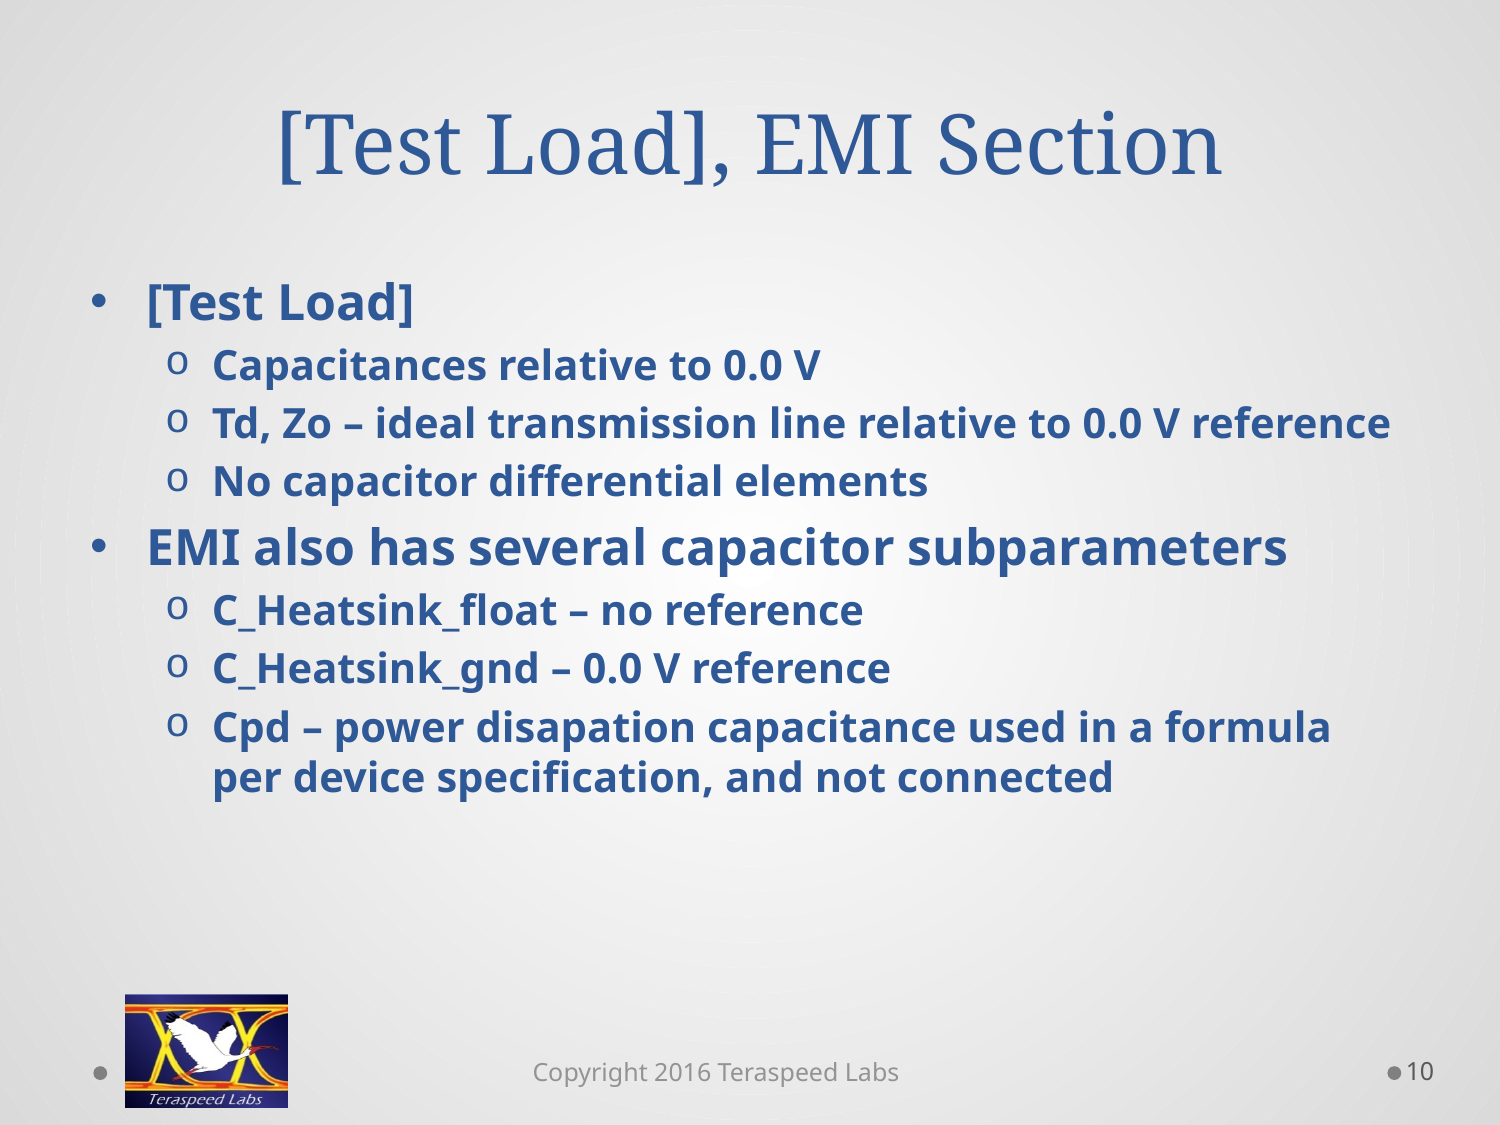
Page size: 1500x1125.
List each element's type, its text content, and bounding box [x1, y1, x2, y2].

slide_number 10 [1401, 1042, 1494, 1103]
title [Test Load], EMI Section [75, 0, 1425, 262]
footer Copyright 2016 Teraspeed Labs [525, 1043, 993, 1103]
picture [125, 1005, 288, 1108]
list [Test Load] Capacitances relative to 0.0 V Td, Zo – ideal transmission line relative to 0.0 V reference No capacitor differential elements EMI also has several capacitor subparameters C_Heatsink_float – no reference C_Heatsink_gnd – 0.0 V reference Cpd – power disapation capacitance used in a formula per device specification, and not connected [75, 262, 1425, 1005]
